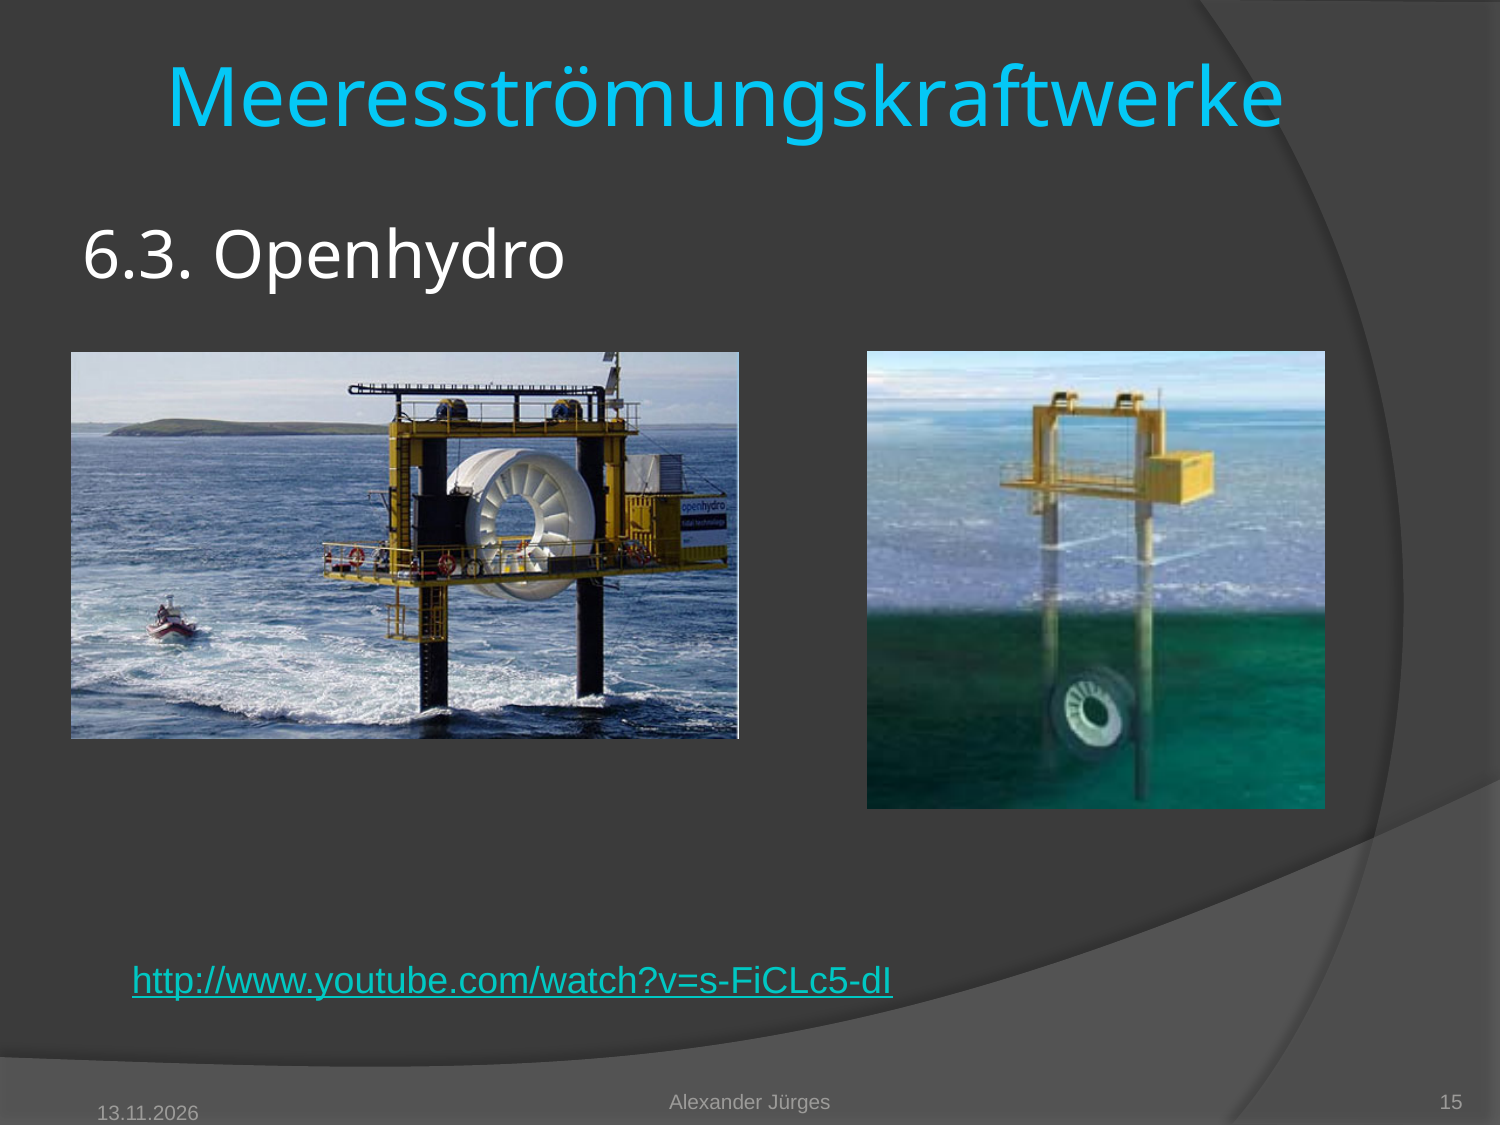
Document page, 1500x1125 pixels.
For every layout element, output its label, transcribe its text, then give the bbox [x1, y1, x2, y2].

text_box 6.3. Openhydro [74, 187, 1500, 317]
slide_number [82, 1065, 432, 1125]
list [71, 352, 739, 739]
picture [866, 351, 1325, 809]
slide_number 15 [1337, 1053, 1463, 1114]
text_box Meeresströmungskraftwerke [157, 0, 1383, 187]
text_box http://www.youtube.com/watch?v=s-FiCLc5-dI [117, 949, 1325, 1009]
footer Alexander Jürges [512, 1053, 988, 1114]
